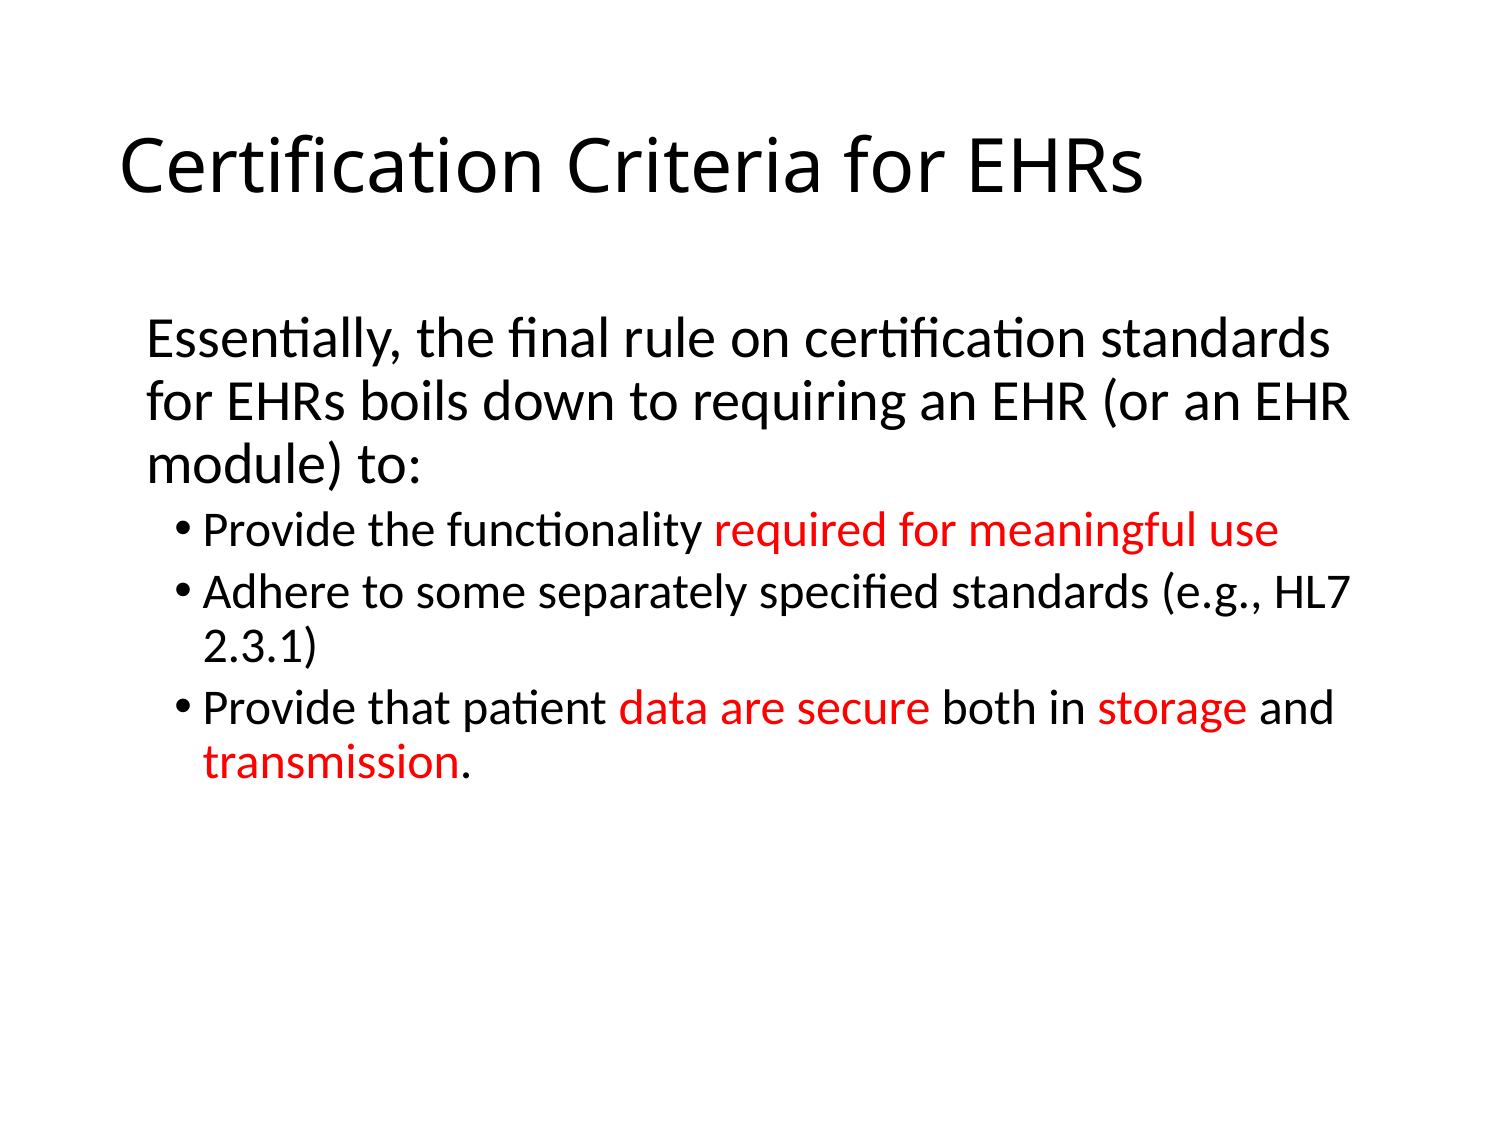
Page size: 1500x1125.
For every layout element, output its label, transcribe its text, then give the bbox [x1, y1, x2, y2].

title Certification Criteria for EHRs [103, 59, 1397, 278]
list Essentially, the final rule on certification standards for EHRs boils down to requiring an EHR (or an EHR module) to: Provide the functionality required for meaningful use Adhere to some separately specified standards (e.g., HL7 2.3.1) Provide that patient data are secure both in storage and transmission. [103, 299, 1397, 1014]
